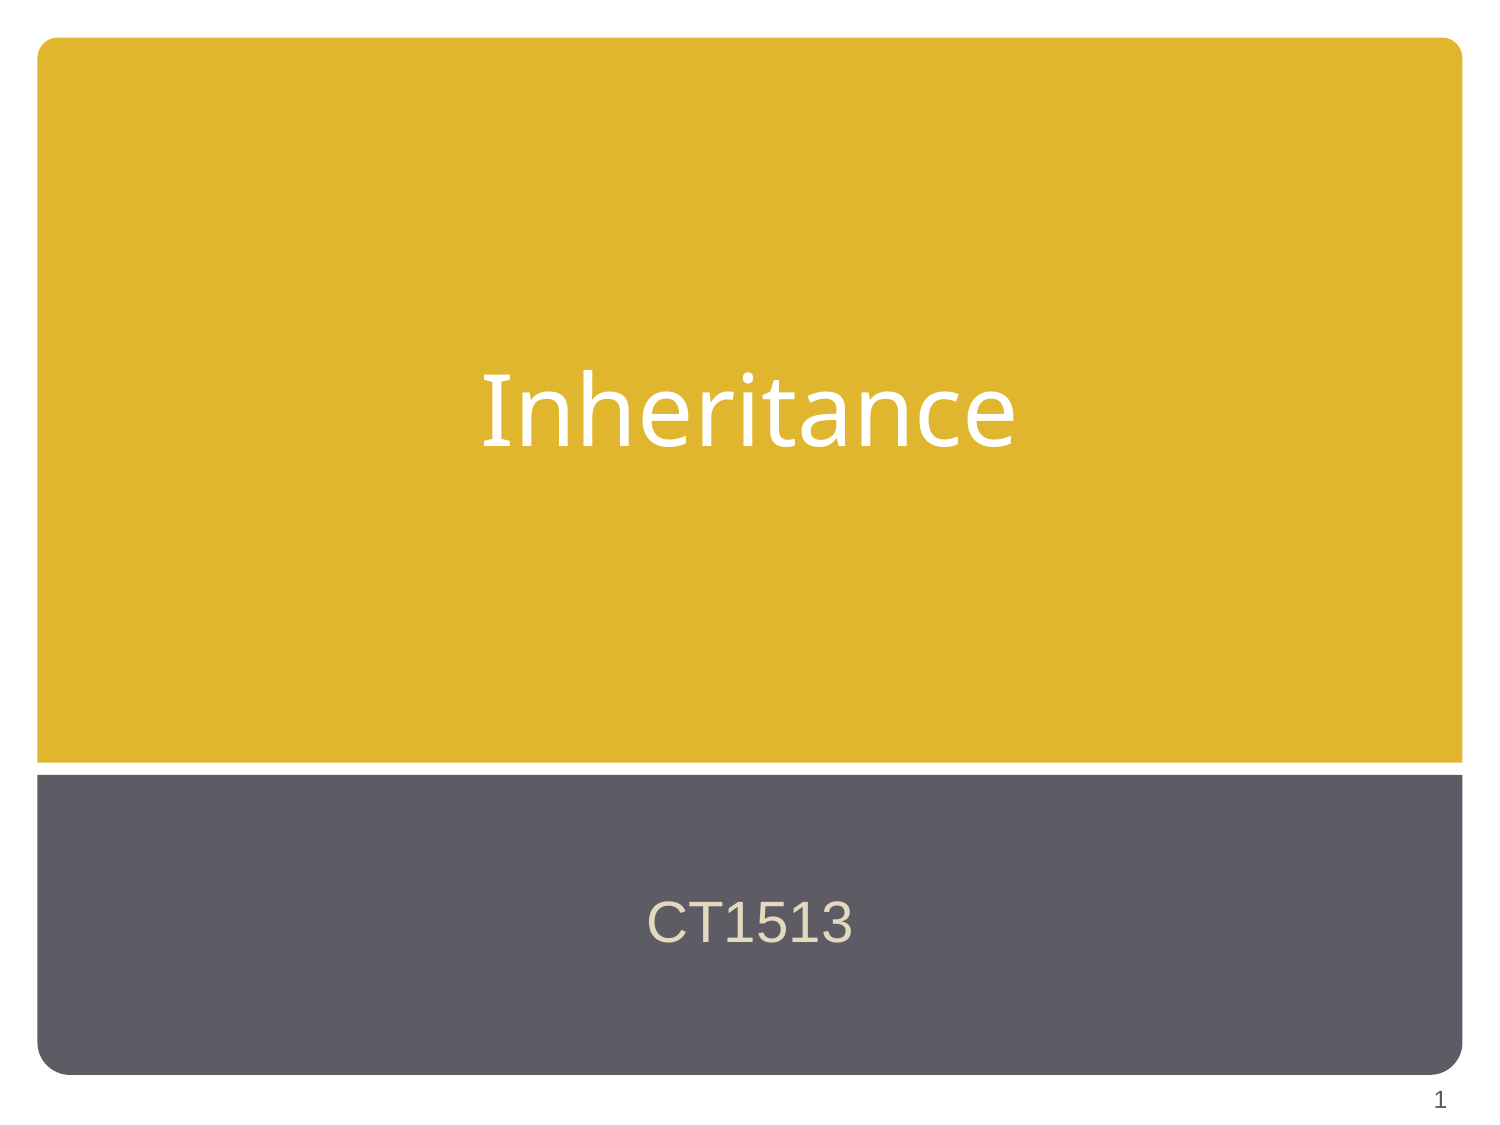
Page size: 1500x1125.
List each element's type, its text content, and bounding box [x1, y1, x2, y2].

subtitle CT1513 [49, 787, 1451, 1051]
title Inheritance [99, 87, 1401, 726]
slide_number 1 [1125, 1074, 1463, 1123]
